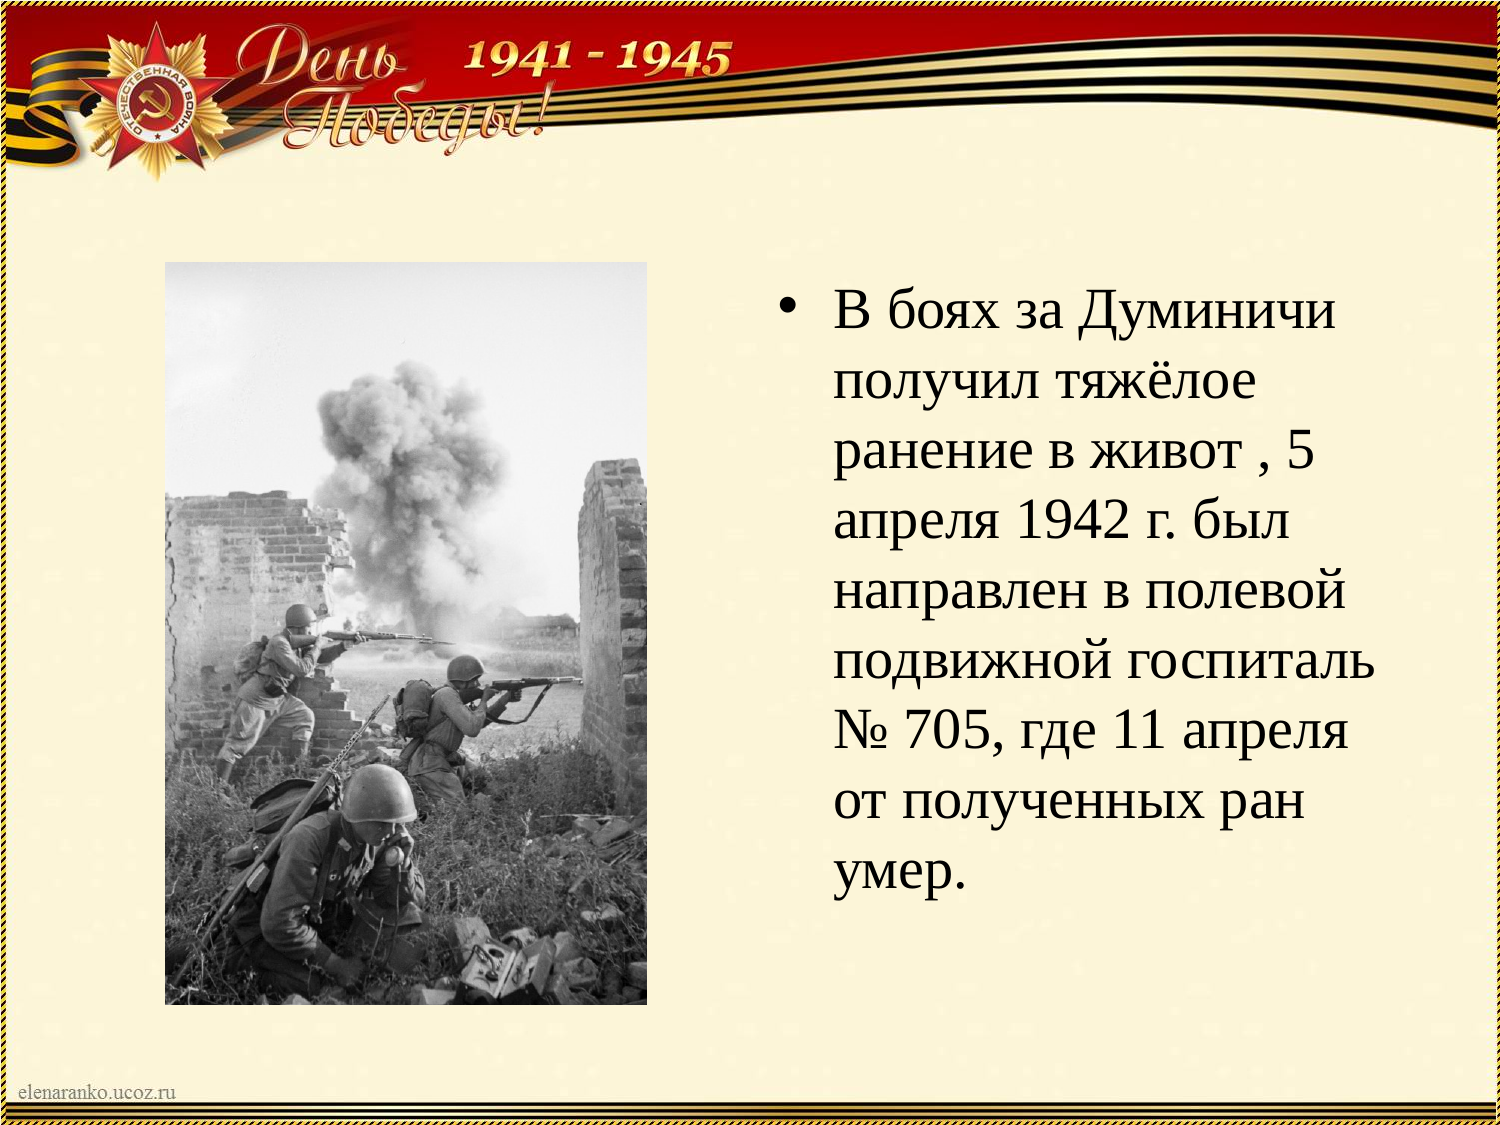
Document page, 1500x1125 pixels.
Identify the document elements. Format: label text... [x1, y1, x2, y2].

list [165, 262, 647, 1006]
list В боях за Думиничи получил тяжёлое ранение в живот , 5 апреля 1942 г. был направлен в полевой подвижной госпиталь № 705, где 11 апреля от полученных ран умер. [762, 262, 1425, 1005]
picture [0, 0, 1500, 1125]
